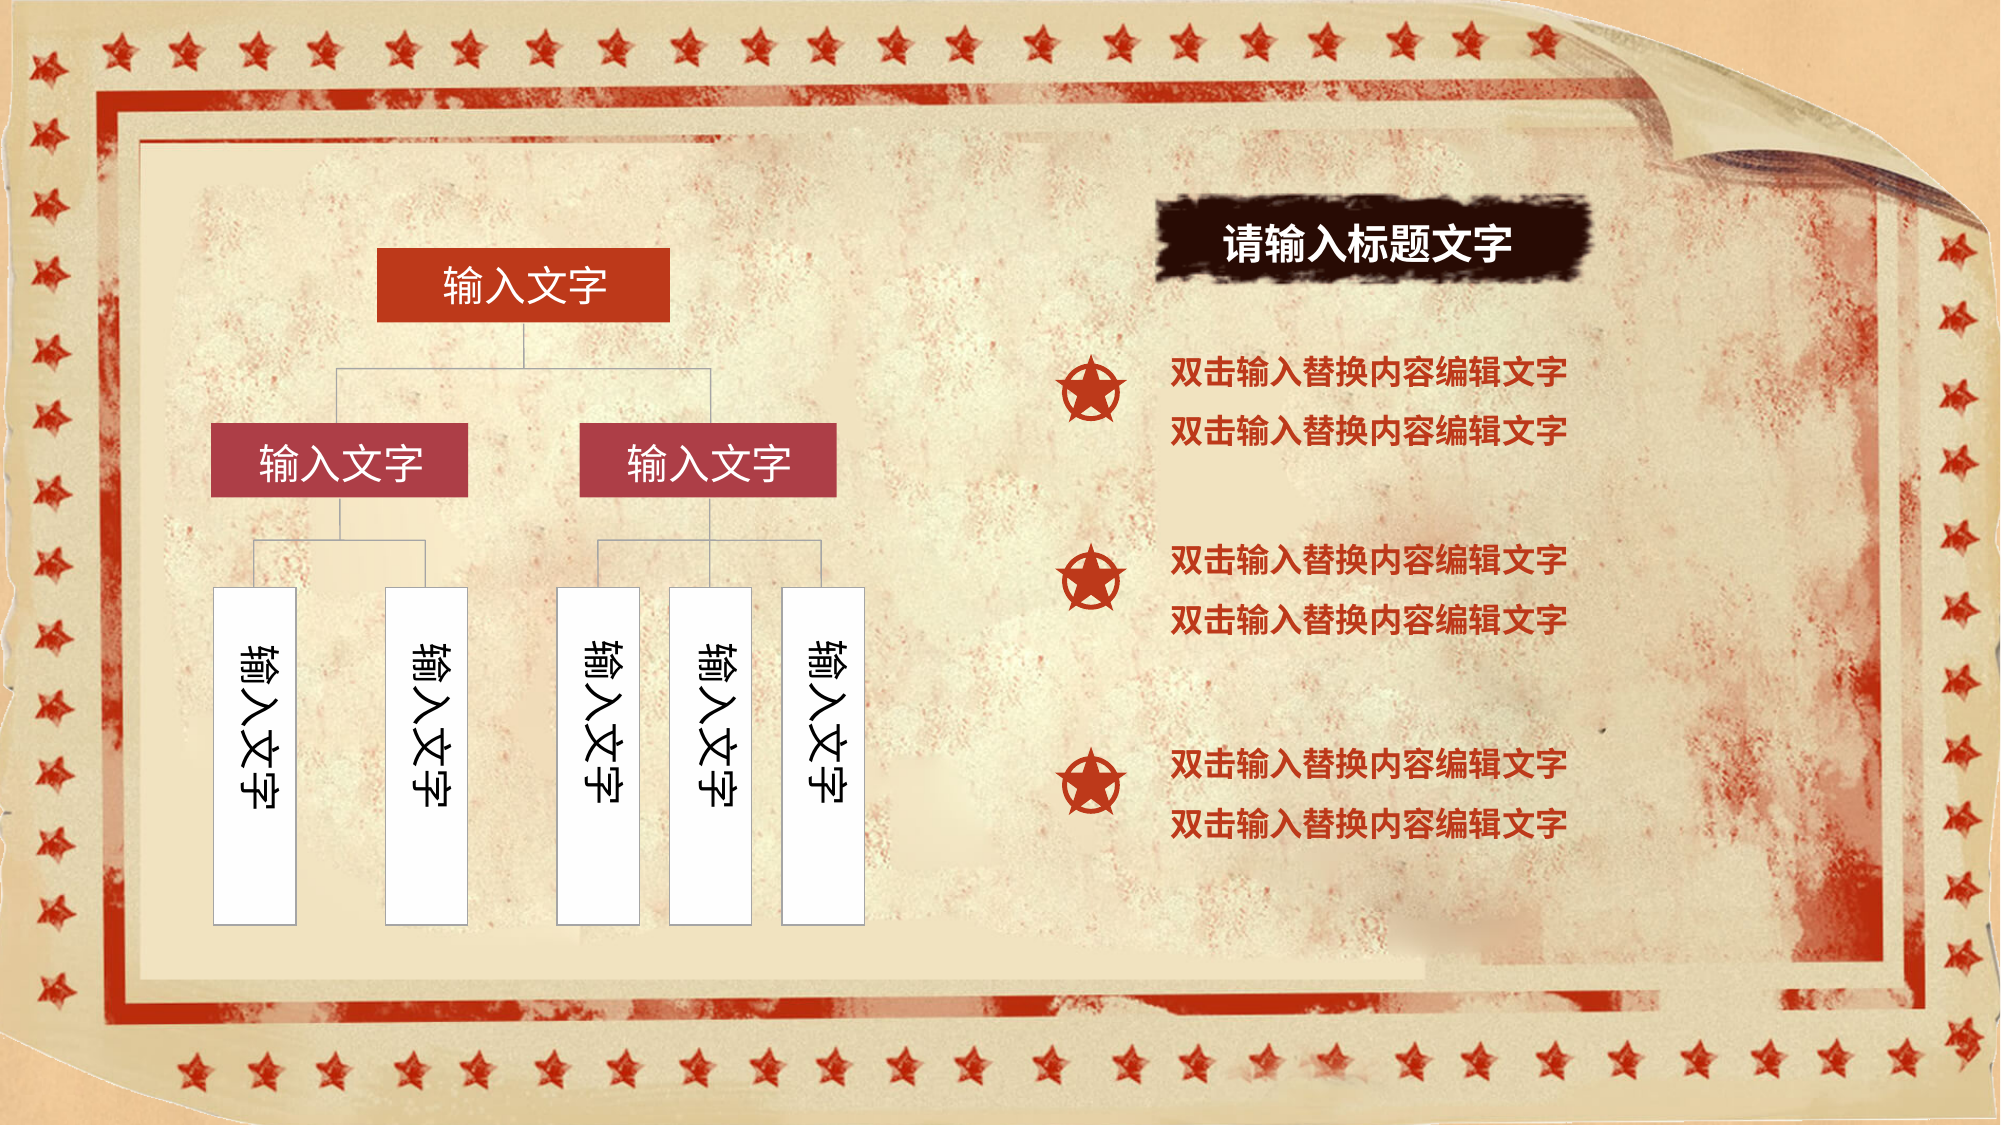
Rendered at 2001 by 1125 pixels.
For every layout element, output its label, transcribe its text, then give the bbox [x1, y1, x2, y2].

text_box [211, 248, 865, 926]
text_box 双击输入替换内容编辑文字 双击输入替换内容编辑文字 [1155, 323, 1843, 458]
text_box 双击输入替换内容编辑文字 双击输入替换内容编辑文字 [1155, 512, 1843, 647]
text_box [1054, 353, 1128, 423]
text_box [1054, 746, 1128, 816]
picture [0, 0, 2001, 1125]
text_box [1054, 542, 1128, 611]
text_box 双击输入替换内容编辑文字 双击输入替换内容编辑文字 [1155, 716, 1843, 851]
